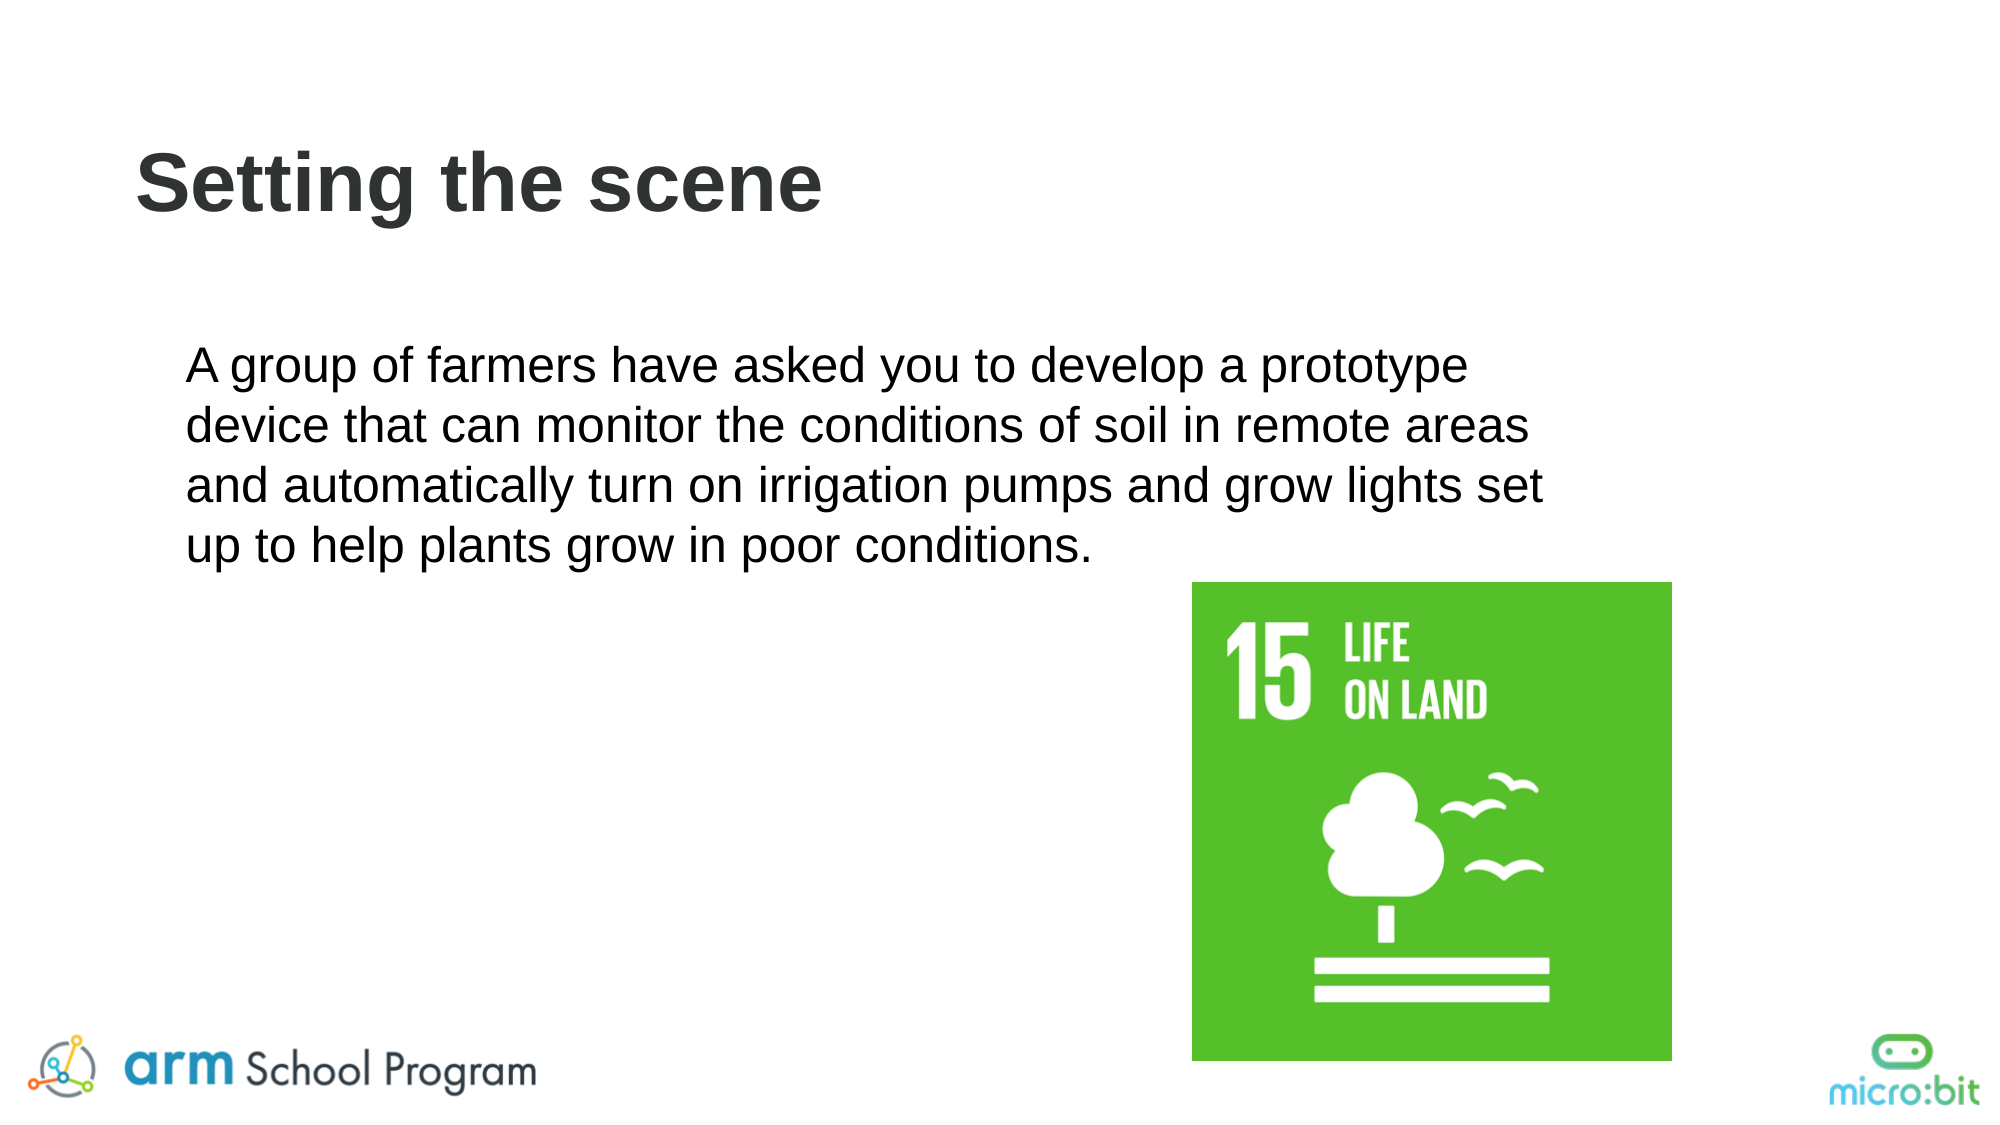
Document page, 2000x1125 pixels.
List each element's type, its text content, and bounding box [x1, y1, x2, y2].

picture [1192, 582, 1672, 1062]
picture [20, 1029, 545, 1107]
text_box A group of farmers have asked you to develop a prototype device that can monitor the conditions of soil in remote areas and automatically turn on irrigation pumps and grow lights set up to help plants grow in poor conditions. [170, 324, 1605, 580]
title Setting the scene [135, 121, 1798, 214]
picture [1829, 1029, 1980, 1106]
